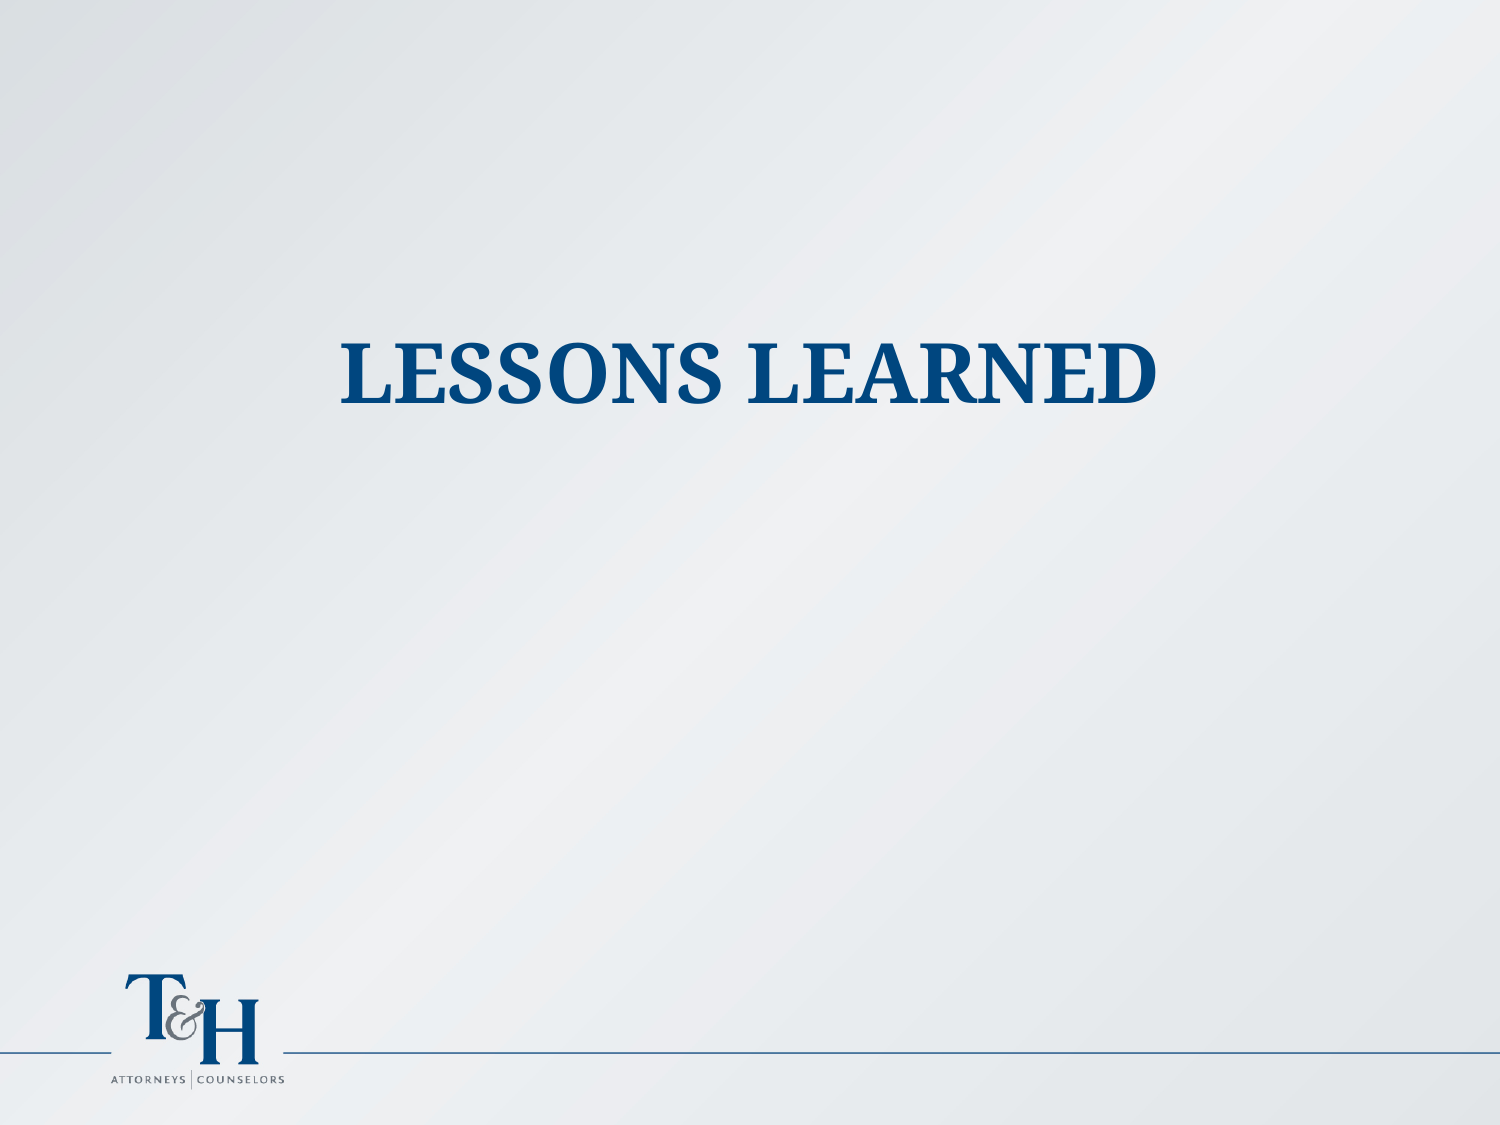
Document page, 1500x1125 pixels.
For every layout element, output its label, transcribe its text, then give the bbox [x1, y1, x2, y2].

title Lessons learned [112, 312, 1388, 429]
picture [0, 0, 1500, 1125]
